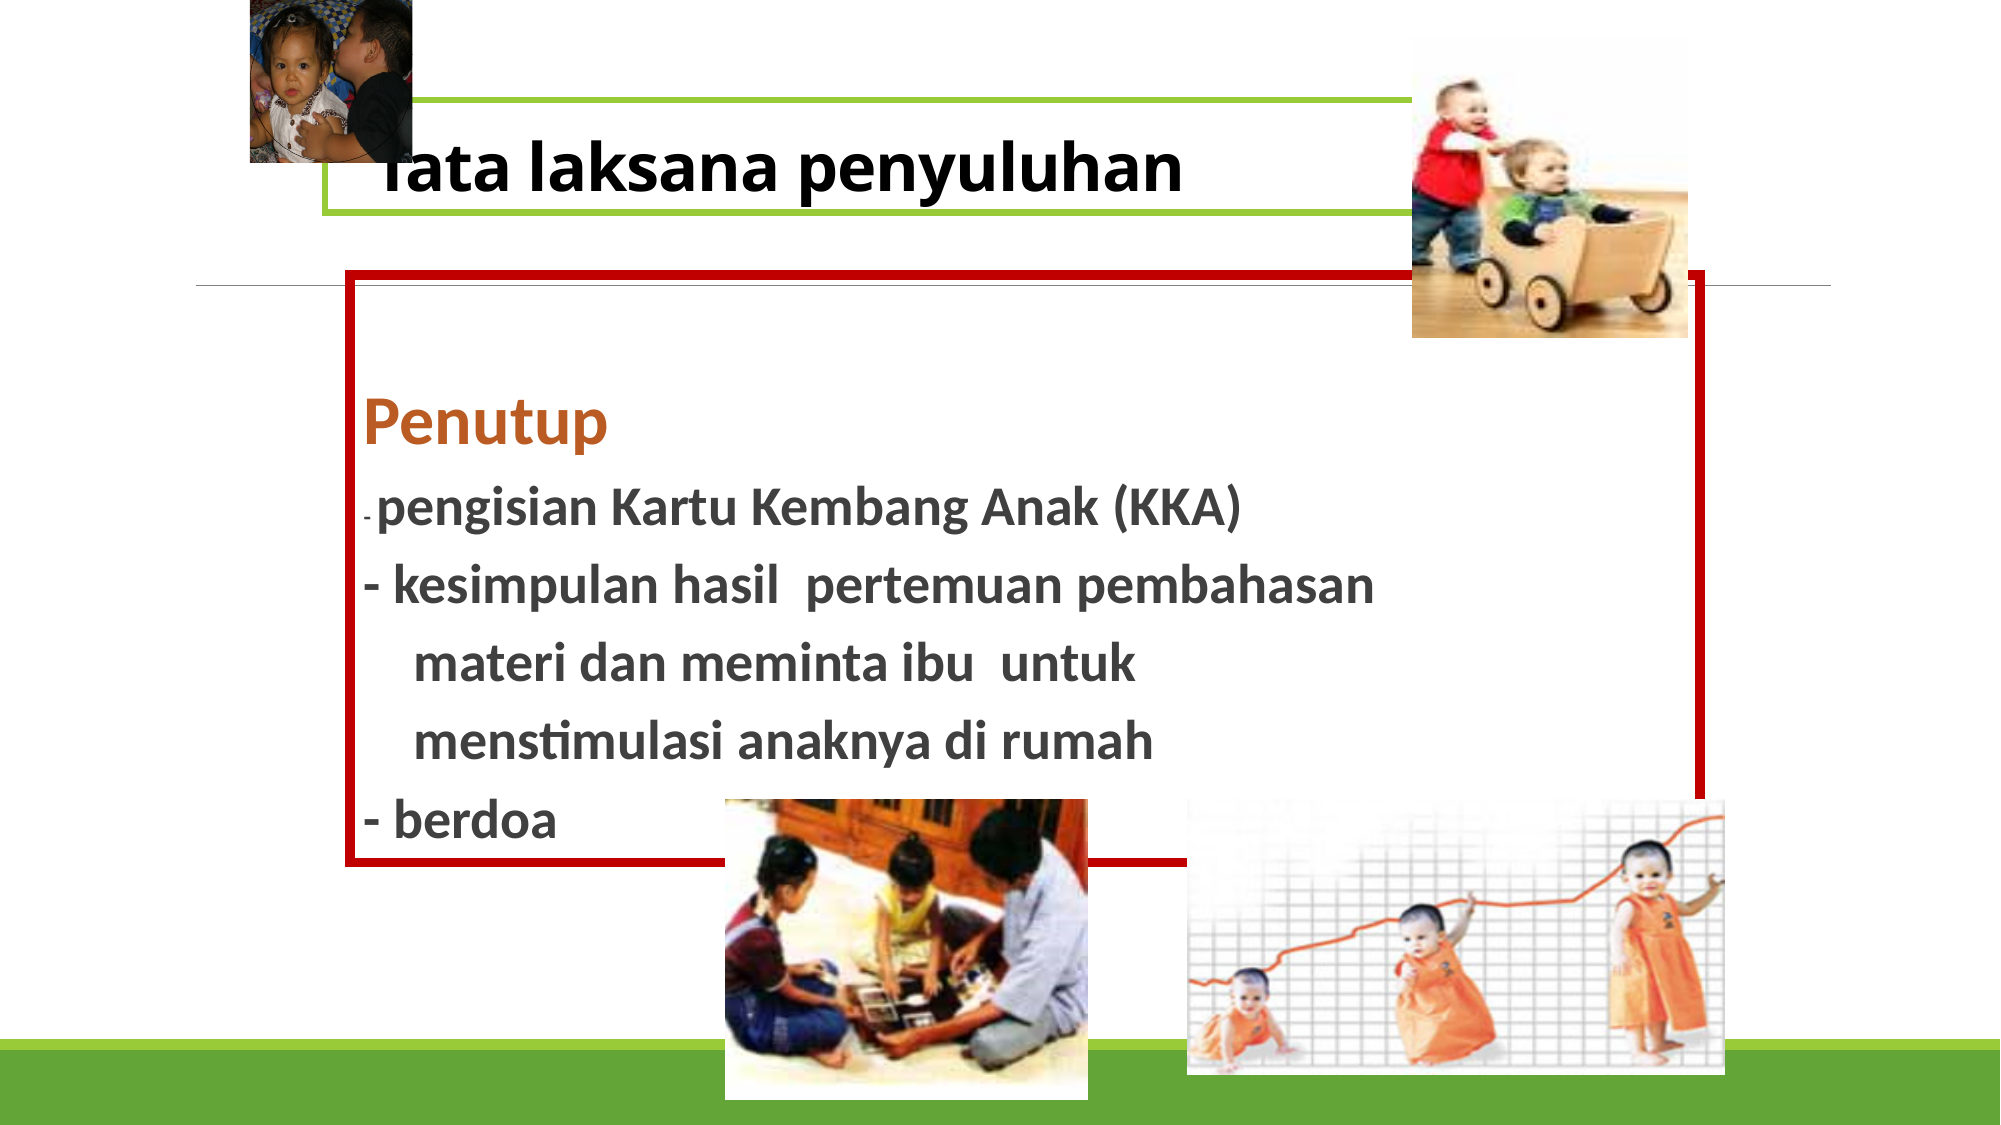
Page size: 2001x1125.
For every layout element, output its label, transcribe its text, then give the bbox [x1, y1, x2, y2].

picture [1411, 36, 1688, 338]
picture [249, 0, 413, 163]
title Tata laksana penyuluhan [324, 99, 1409, 213]
list Penutup - pengisian Kartu Kembang Anak (KKA) - kesimpulan hasil pertemuan pembahasan materi dan meminta ibu untuk menstimulasi anaknya di rumah - berdoa [350, 275, 1700, 863]
picture [1186, 799, 1726, 1076]
picture [724, 799, 1088, 1101]
